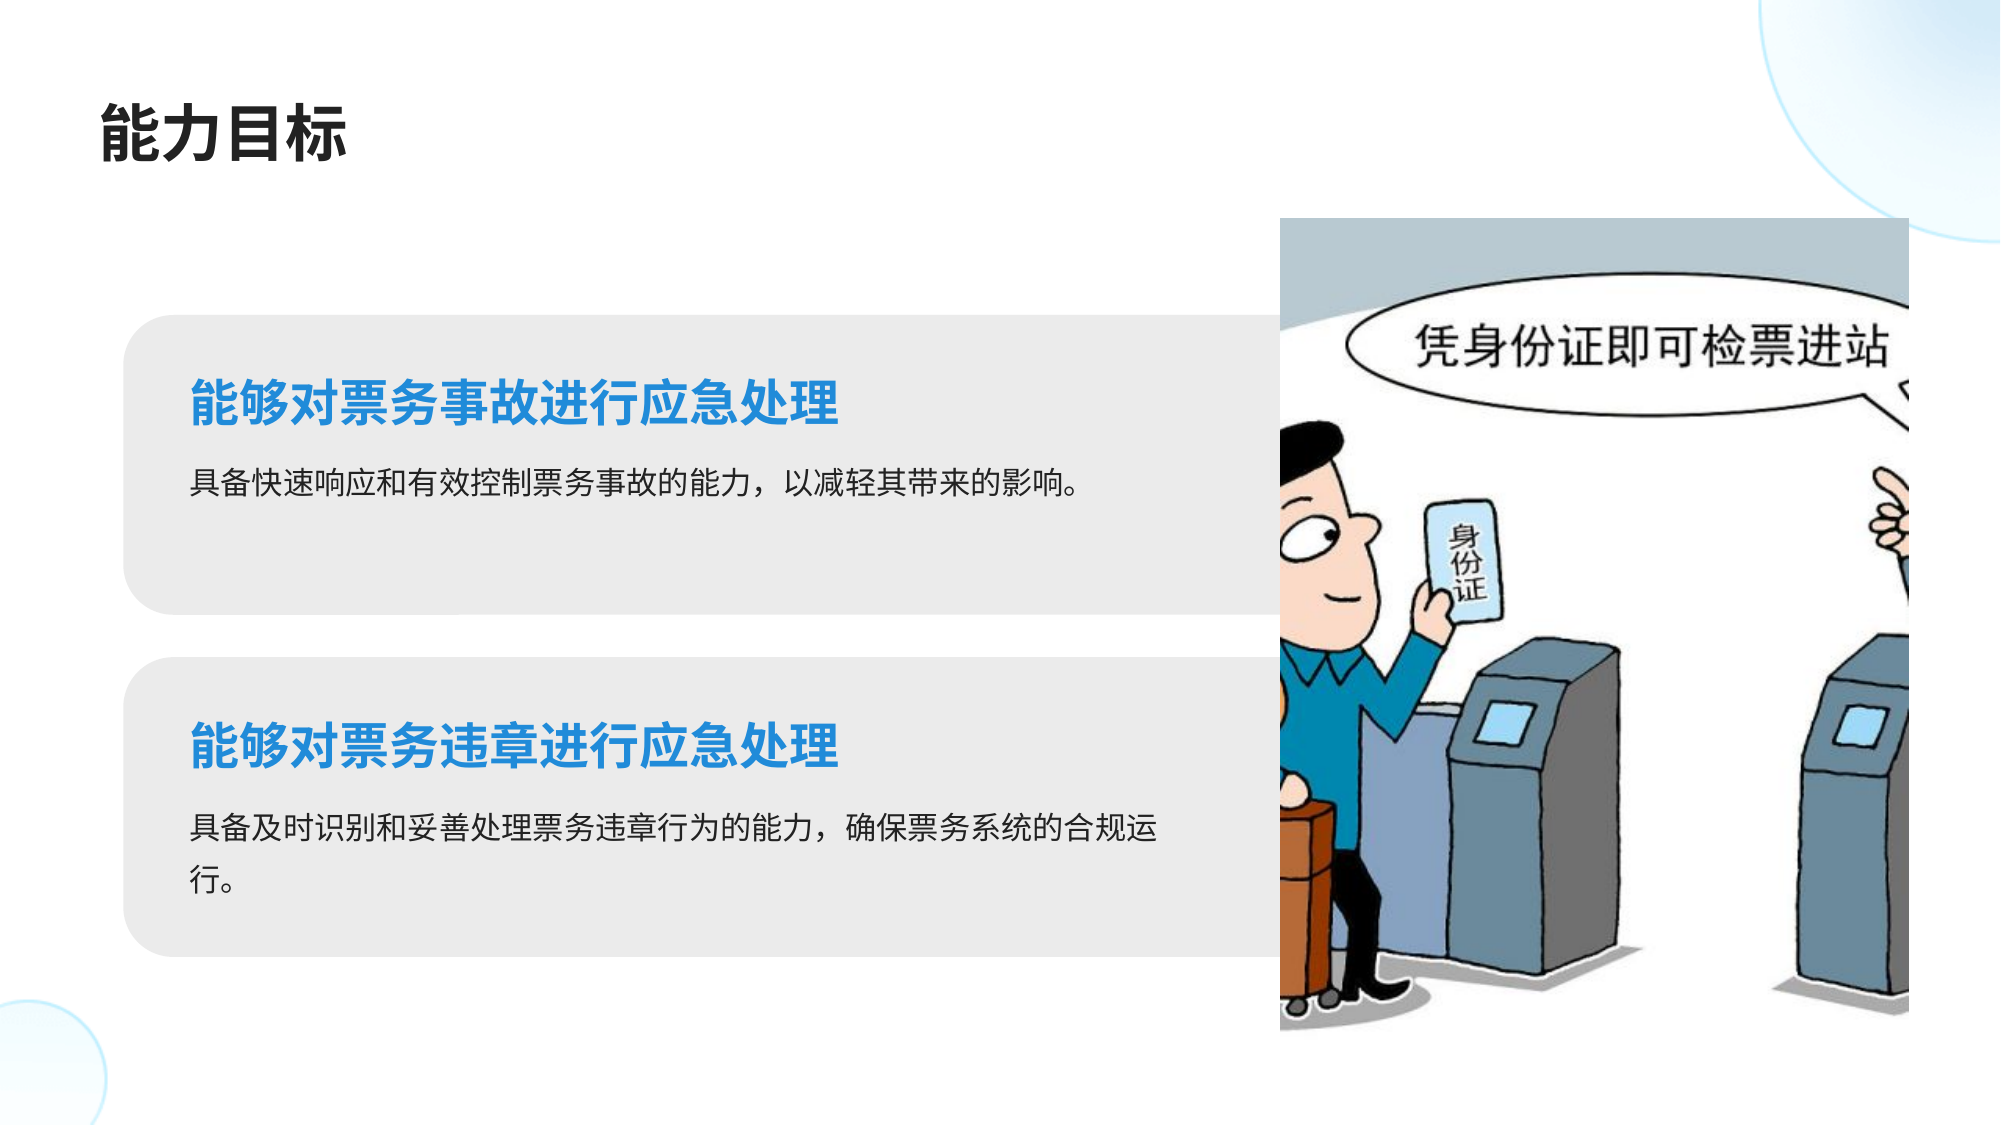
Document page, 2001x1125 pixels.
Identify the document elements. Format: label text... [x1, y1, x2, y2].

text_box 具备及时识别和妥善处理票务违章行为的能力，确保票务系统的合规运行。 [169, 773, 1193, 927]
text_box 能力目标 [78, 43, 1922, 189]
text_box 能够对票务事故进行应急处理 [169, 342, 1193, 428]
text_box [123, 314, 1274, 615]
picture [0, 0, 2001, 1125]
text_box 具备快速响应和有效控制票务事故的能力，以减轻其带来的影响。 [169, 428, 1193, 584]
text_box [123, 657, 1274, 957]
text_box 能够对票务违章进行应急处理 [169, 686, 1193, 773]
